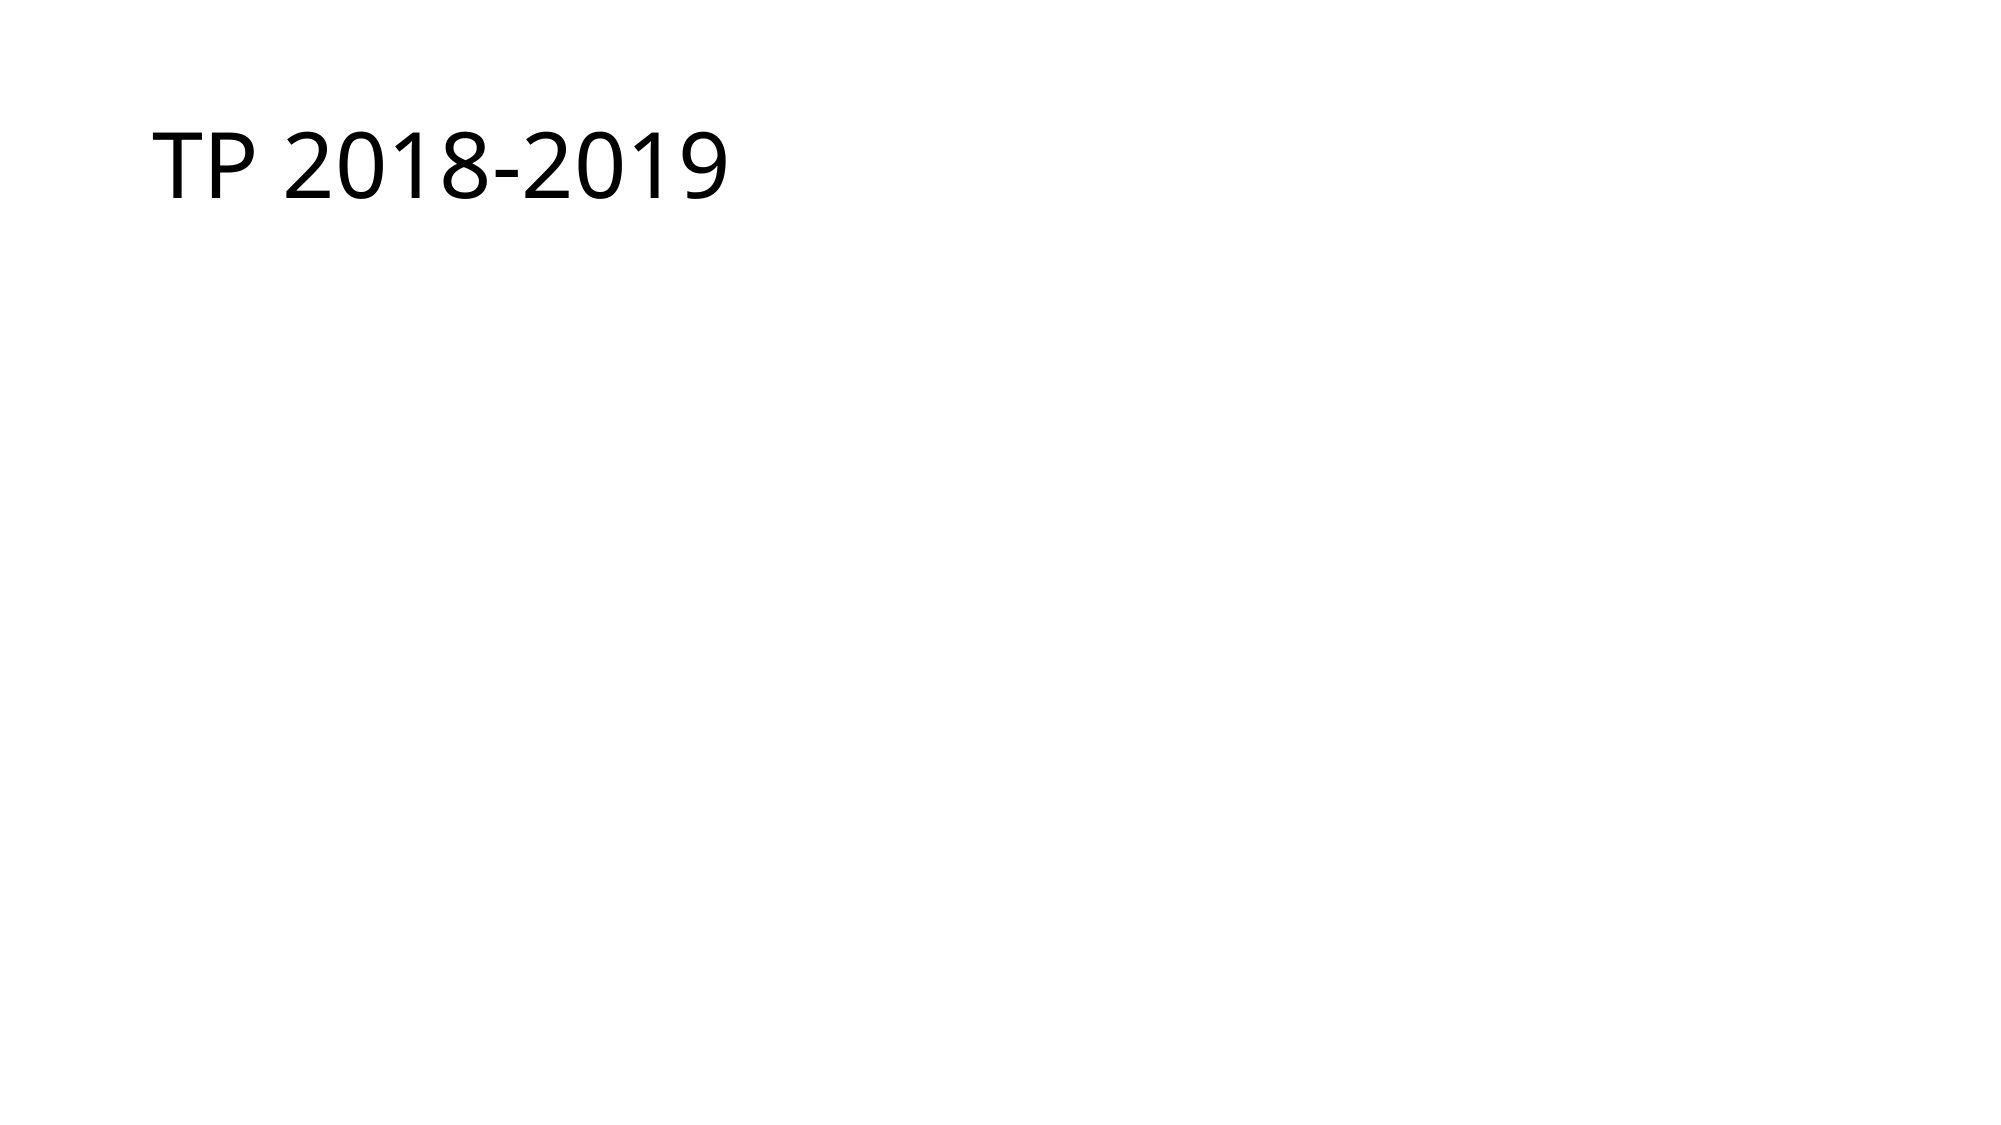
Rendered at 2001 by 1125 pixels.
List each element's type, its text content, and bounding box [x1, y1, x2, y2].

title TP 2018-2019 [137, 59, 1863, 278]
